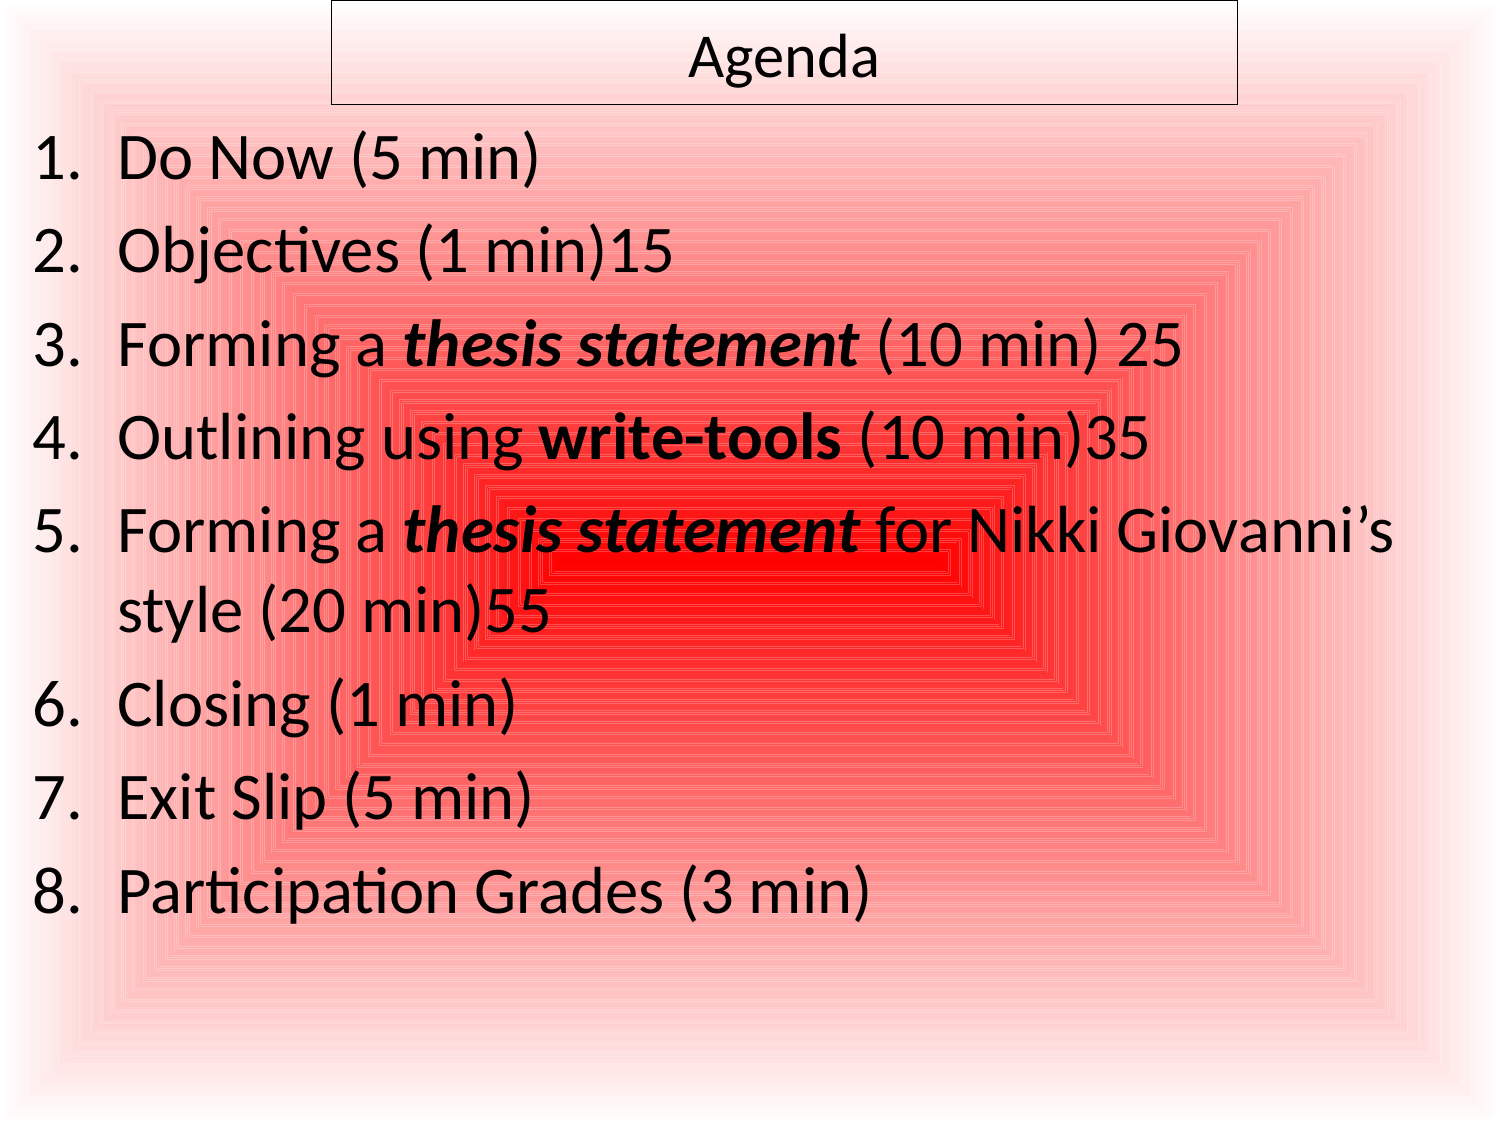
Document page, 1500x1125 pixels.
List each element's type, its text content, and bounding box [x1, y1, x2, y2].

text_box Agenda [331, 0, 1238, 105]
list Do Now (5 min) Objectives (1 min)15 Forming a thesis statement (10 min) 25 Outlining using write-tools (10 min)35 Forming a thesis statement for Nikki Giovanni’s style (20 min)55 Closing (1 min) Exit Slip (5 min) Participation Grades (3 min) [0, 104, 1500, 1125]
